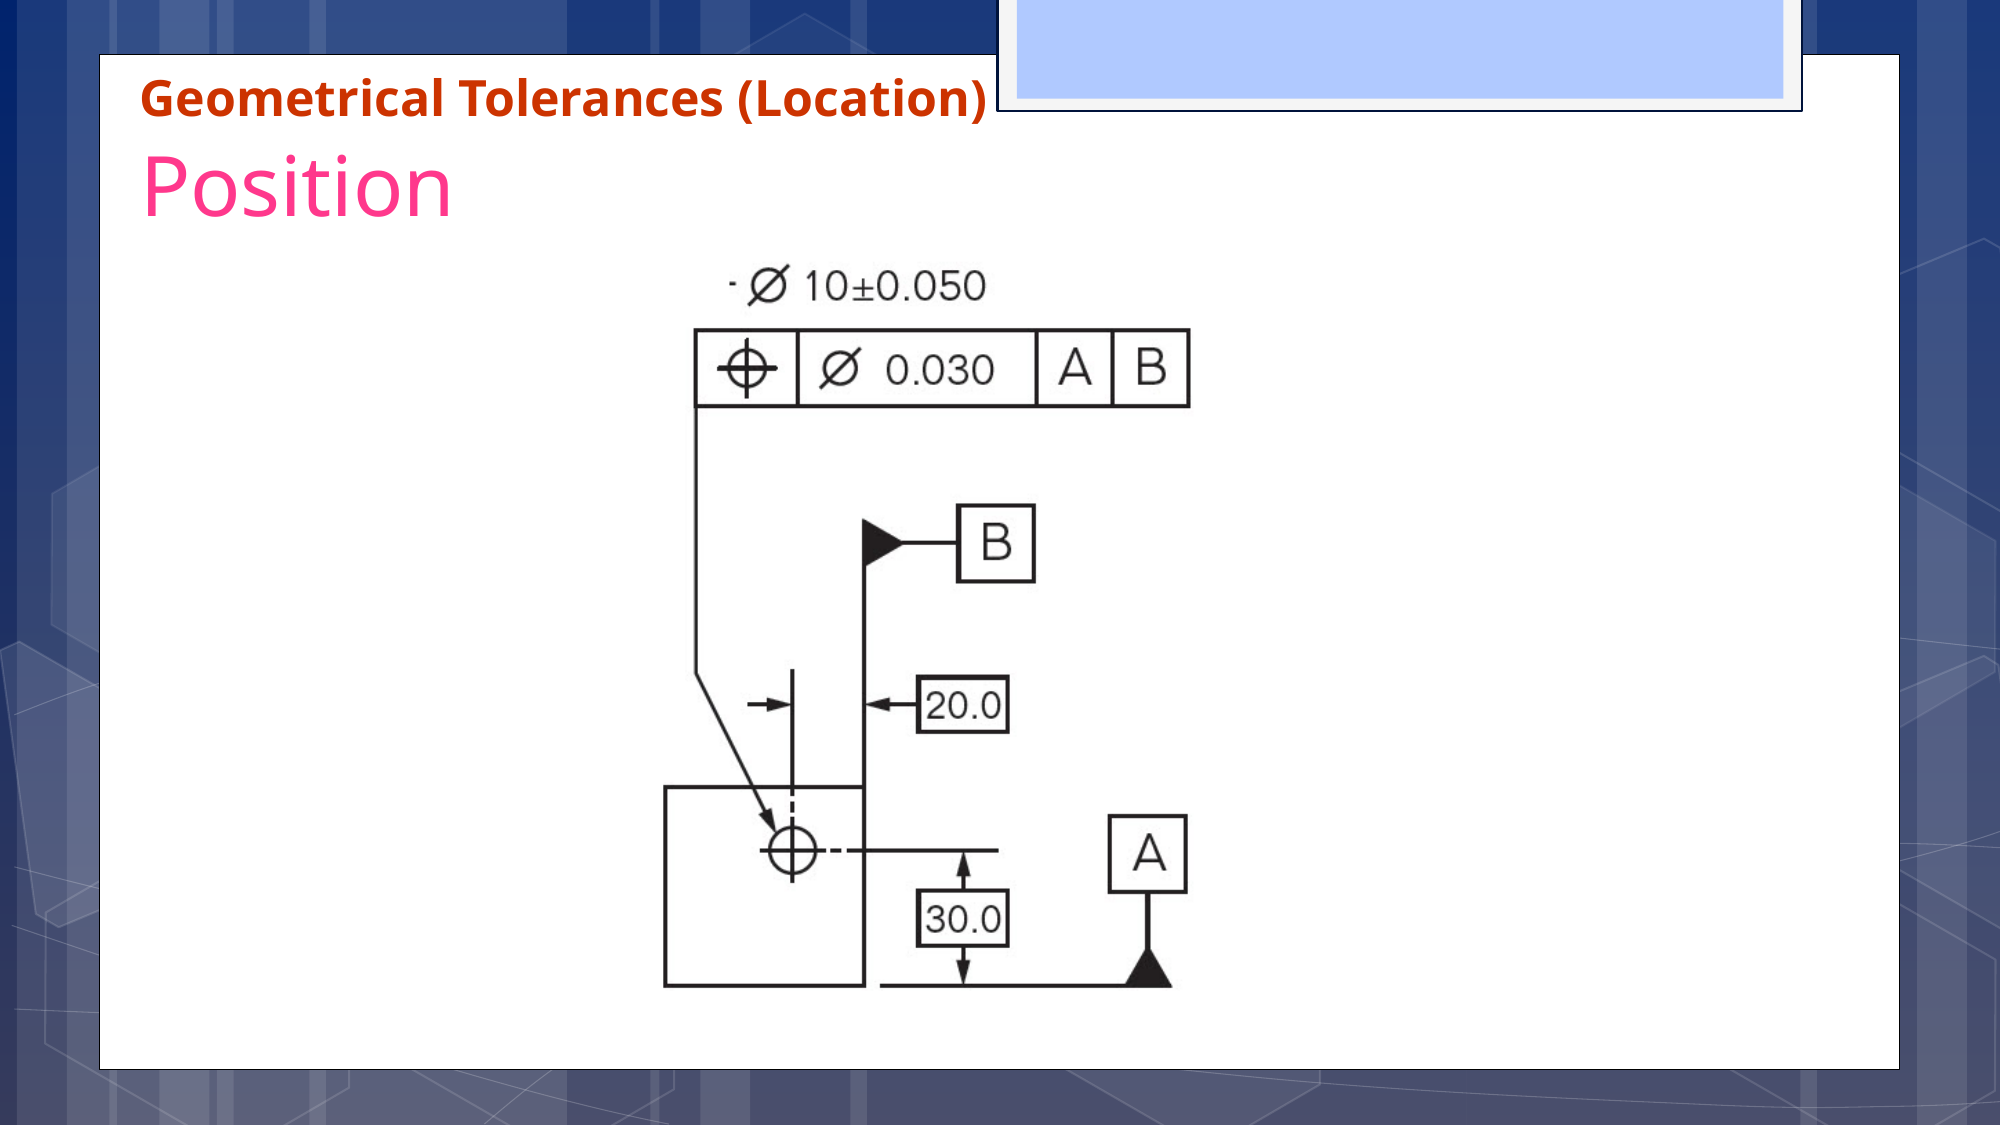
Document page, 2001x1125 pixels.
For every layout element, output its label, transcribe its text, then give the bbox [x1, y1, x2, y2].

picture [552, 239, 1395, 1035]
text_box Geometrical Tolerances (Location) [124, 59, 1325, 134]
title Position [125, 96, 1662, 241]
